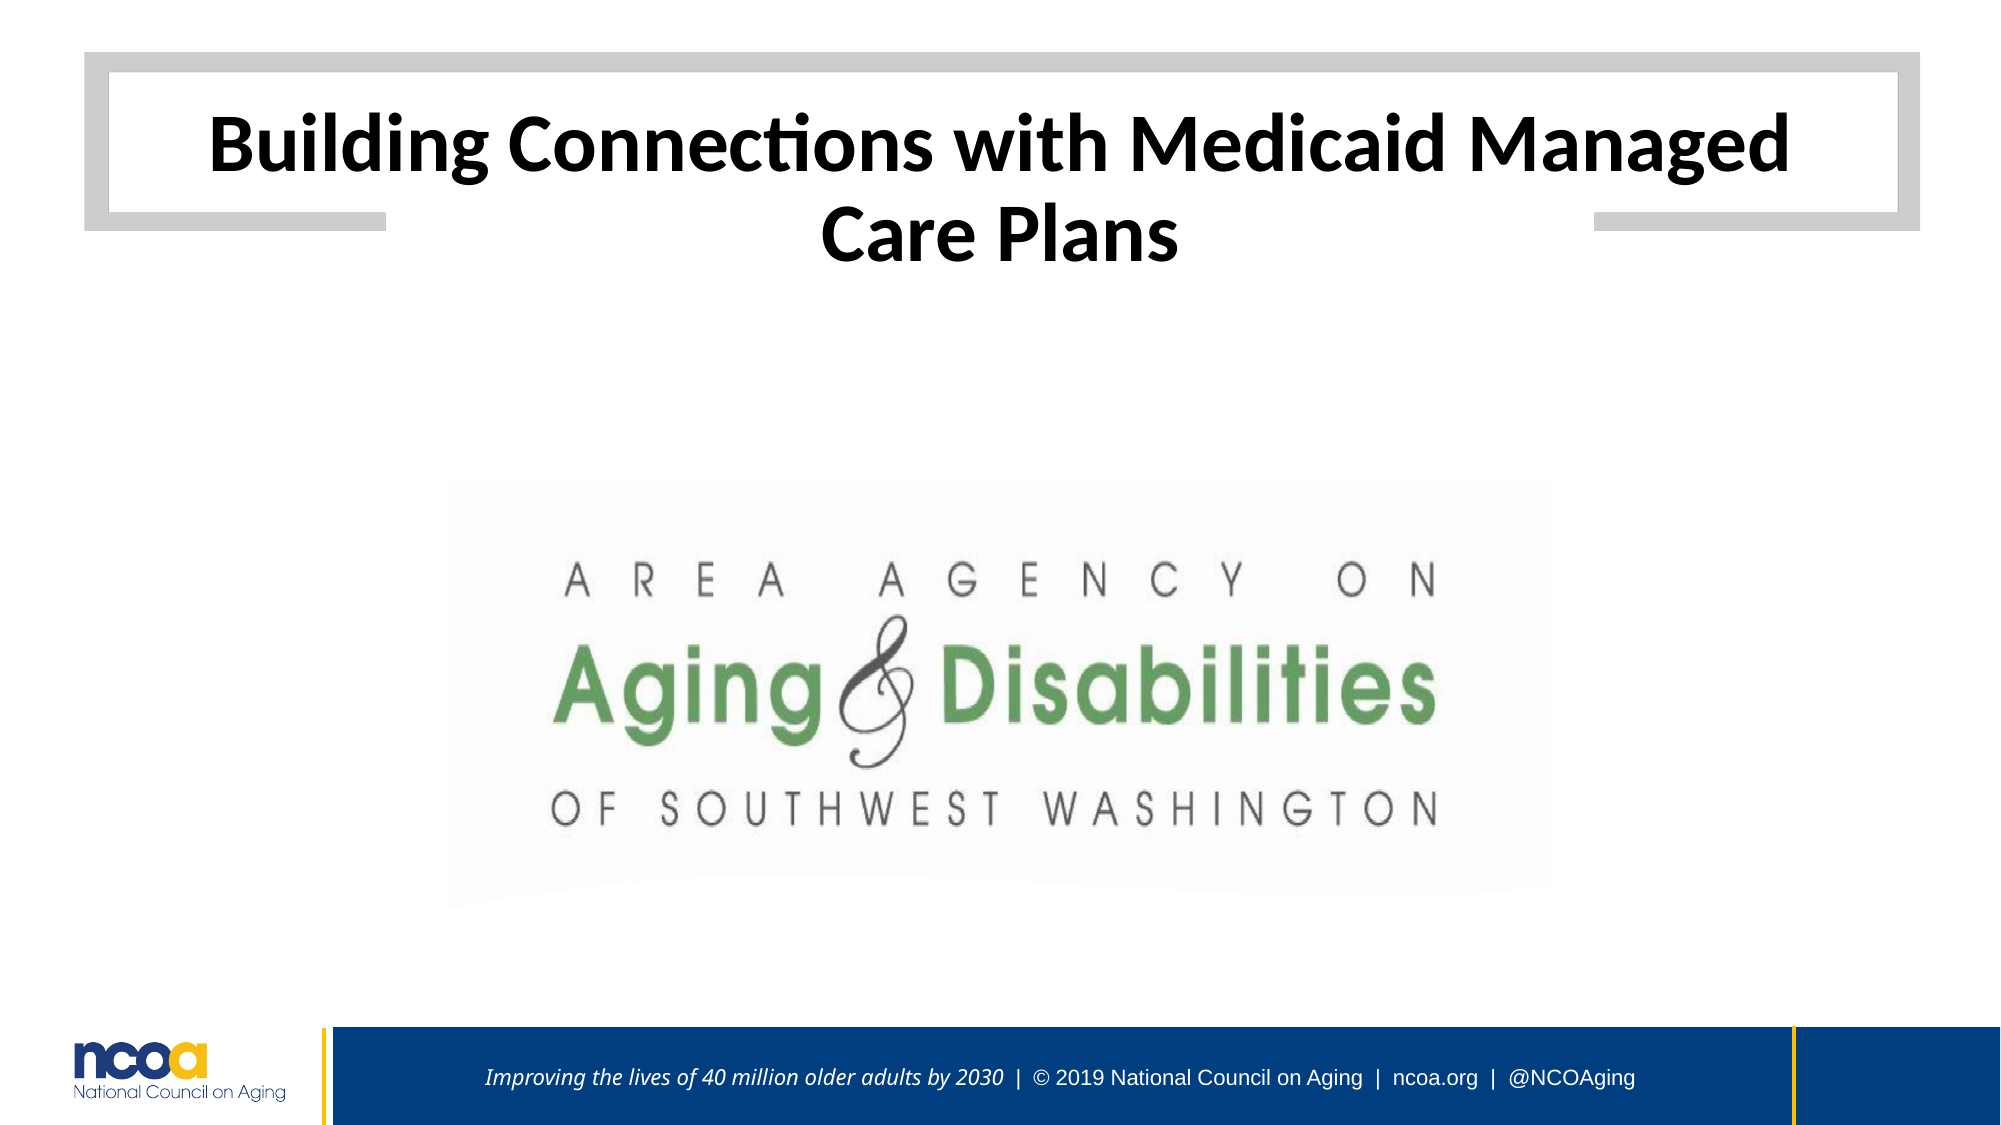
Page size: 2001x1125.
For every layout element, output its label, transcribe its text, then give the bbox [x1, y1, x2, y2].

picture [448, 481, 1552, 909]
title Building Connections with Medicaid Managed Care Plans [137, 87, 1865, 293]
picture [74, 1042, 285, 1102]
